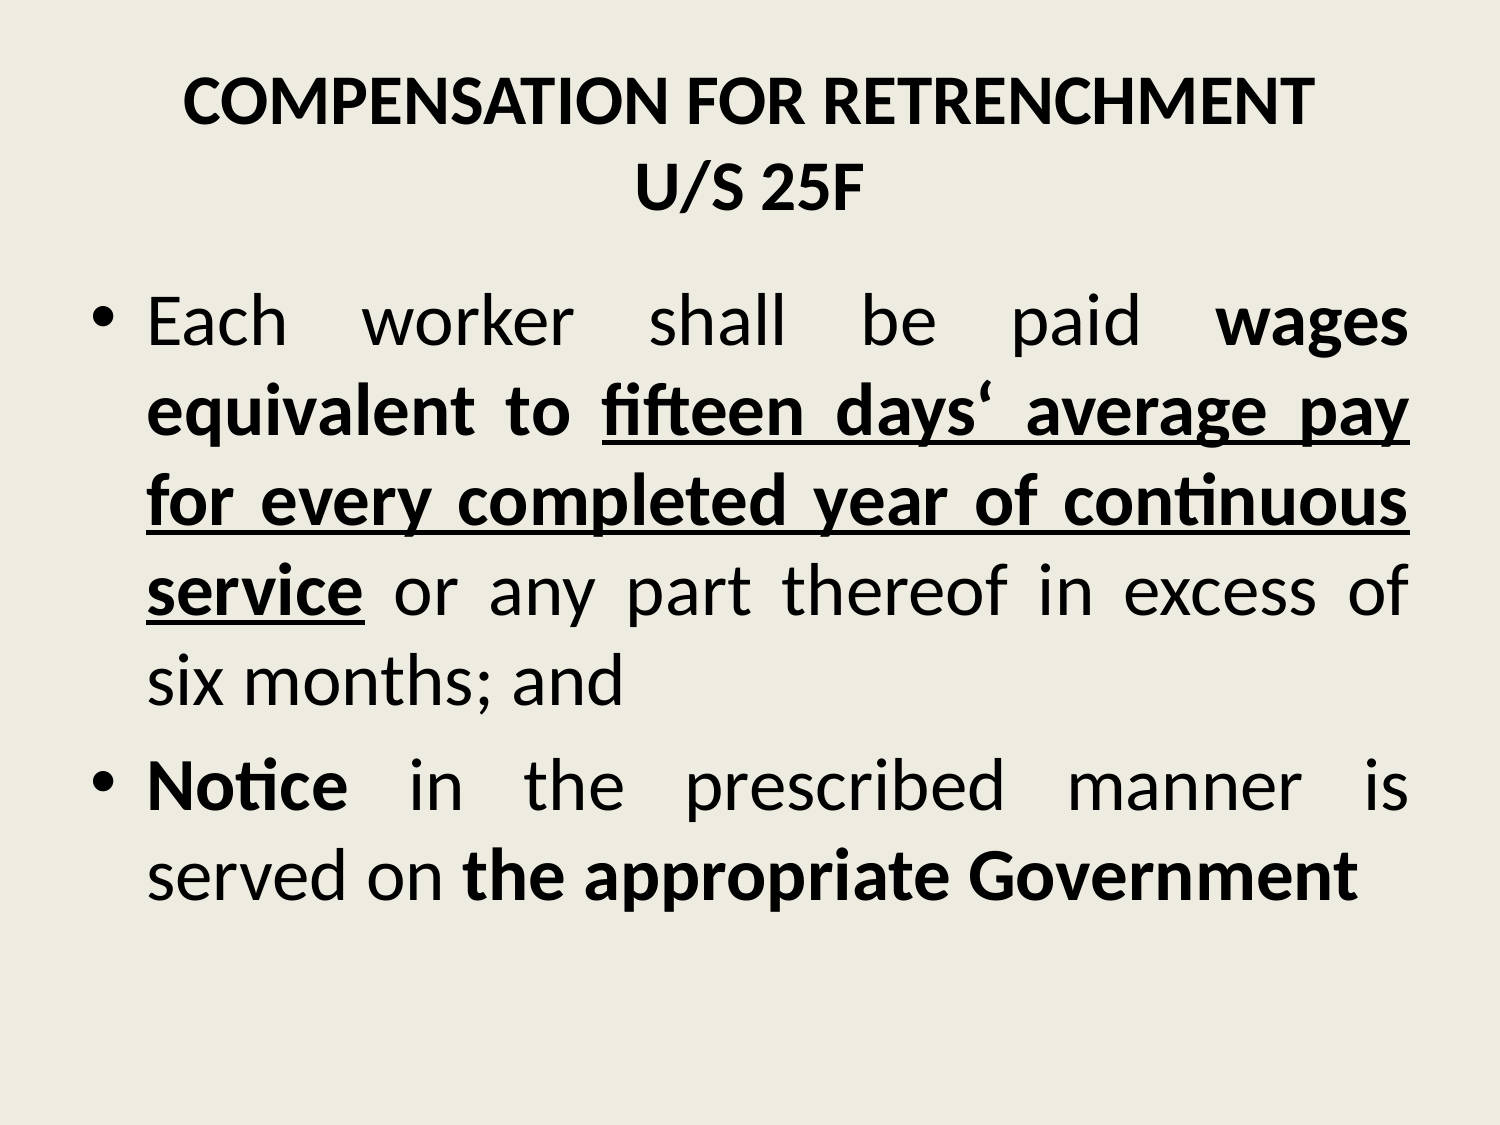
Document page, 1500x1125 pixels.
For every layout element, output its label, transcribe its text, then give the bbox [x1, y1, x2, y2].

title COMPENSATION FOR RETRENCHMENT U/S 25F [75, 45, 1425, 233]
list Each worker shall be paid wages equivalent to fifteen days‘ average pay for every completed year of continuous service or any part thereof in excess of six months; and Notice in the prescribed manner is served on the appropriate Government [75, 262, 1425, 1063]
